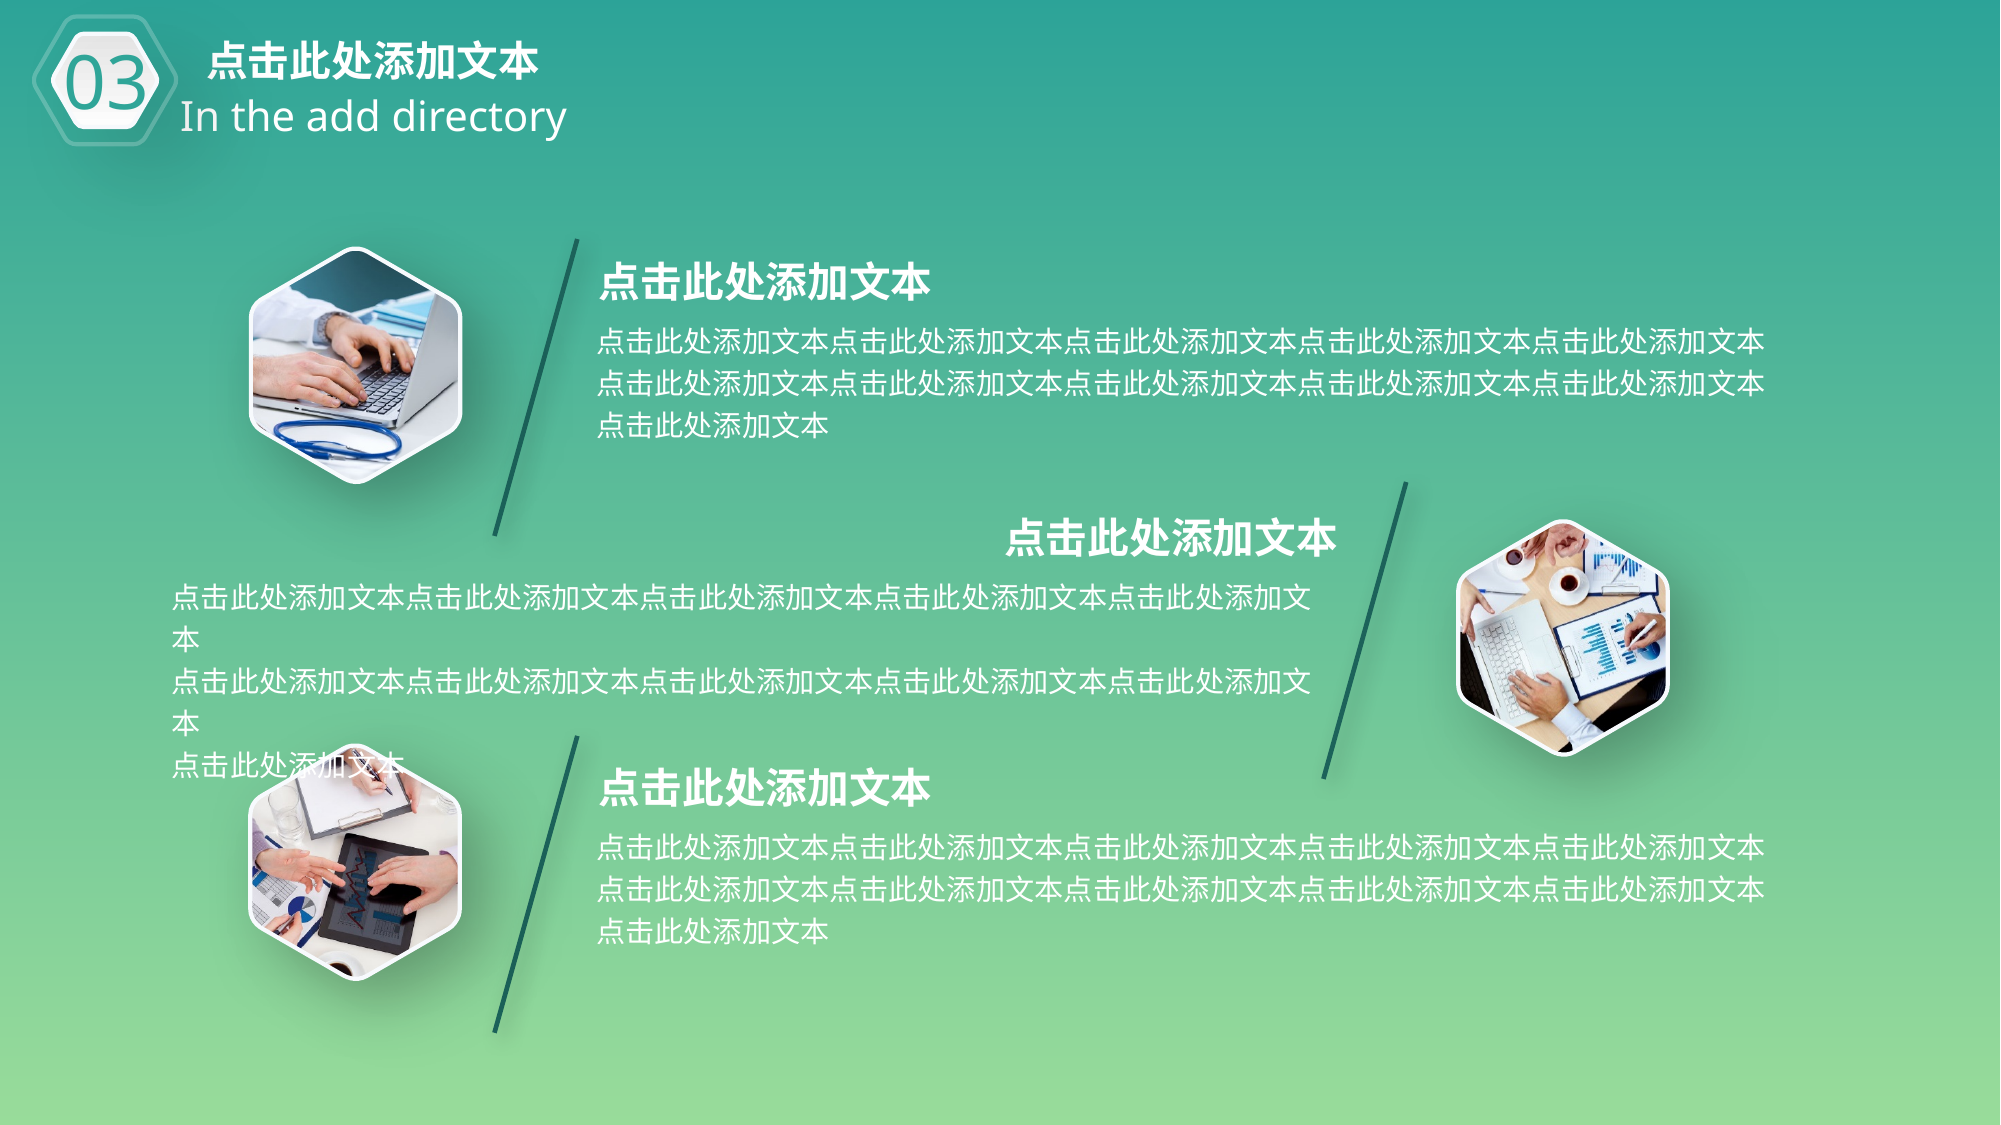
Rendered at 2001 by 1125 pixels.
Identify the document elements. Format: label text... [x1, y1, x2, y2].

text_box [250, 745, 460, 979]
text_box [34, 16, 177, 145]
text_box 点击此处添加文本 [583, 248, 948, 308]
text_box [1458, 521, 1668, 755]
text_box 点击此处添加文本 [191, 27, 556, 82]
text_box 点击此处添加文本 [583, 754, 948, 814]
text_box 点击此处添加文本 [989, 504, 1323, 564]
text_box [1323, 482, 1407, 779]
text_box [250, 248, 461, 482]
text_box In the add directory [223, 82, 582, 148]
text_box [494, 239, 578, 536]
text_box 点击此处添加文本点击此处添加文本点击此处添加文本点击此处添加文本点击此处添加文本 点击此处添加文本点击此处添加文本点击此处添加文本点击此处添加文本点击此处添加文本 点击此处添加文本 [581, 308, 1843, 450]
text_box 点击此处添加文本点击此处添加文本点击此处添加文本点击此处添加文本点击此处添加文本 点击此处添加文本点击此处添加文本点击此处添加文本点击此处添加文本点击此处添加文本 点击此处添加文本 [581, 814, 1843, 956]
text_box 点击此处添加文本点击此处添加文本点击此处添加文本点击此处添加文本点击此处添加文本 点击此处添加文本点击此处添加文本点击此处添加文本点击此处添加文本点击此处添加文本 点击此处添加文本 [156, 564, 1356, 790]
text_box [494, 735, 578, 1033]
